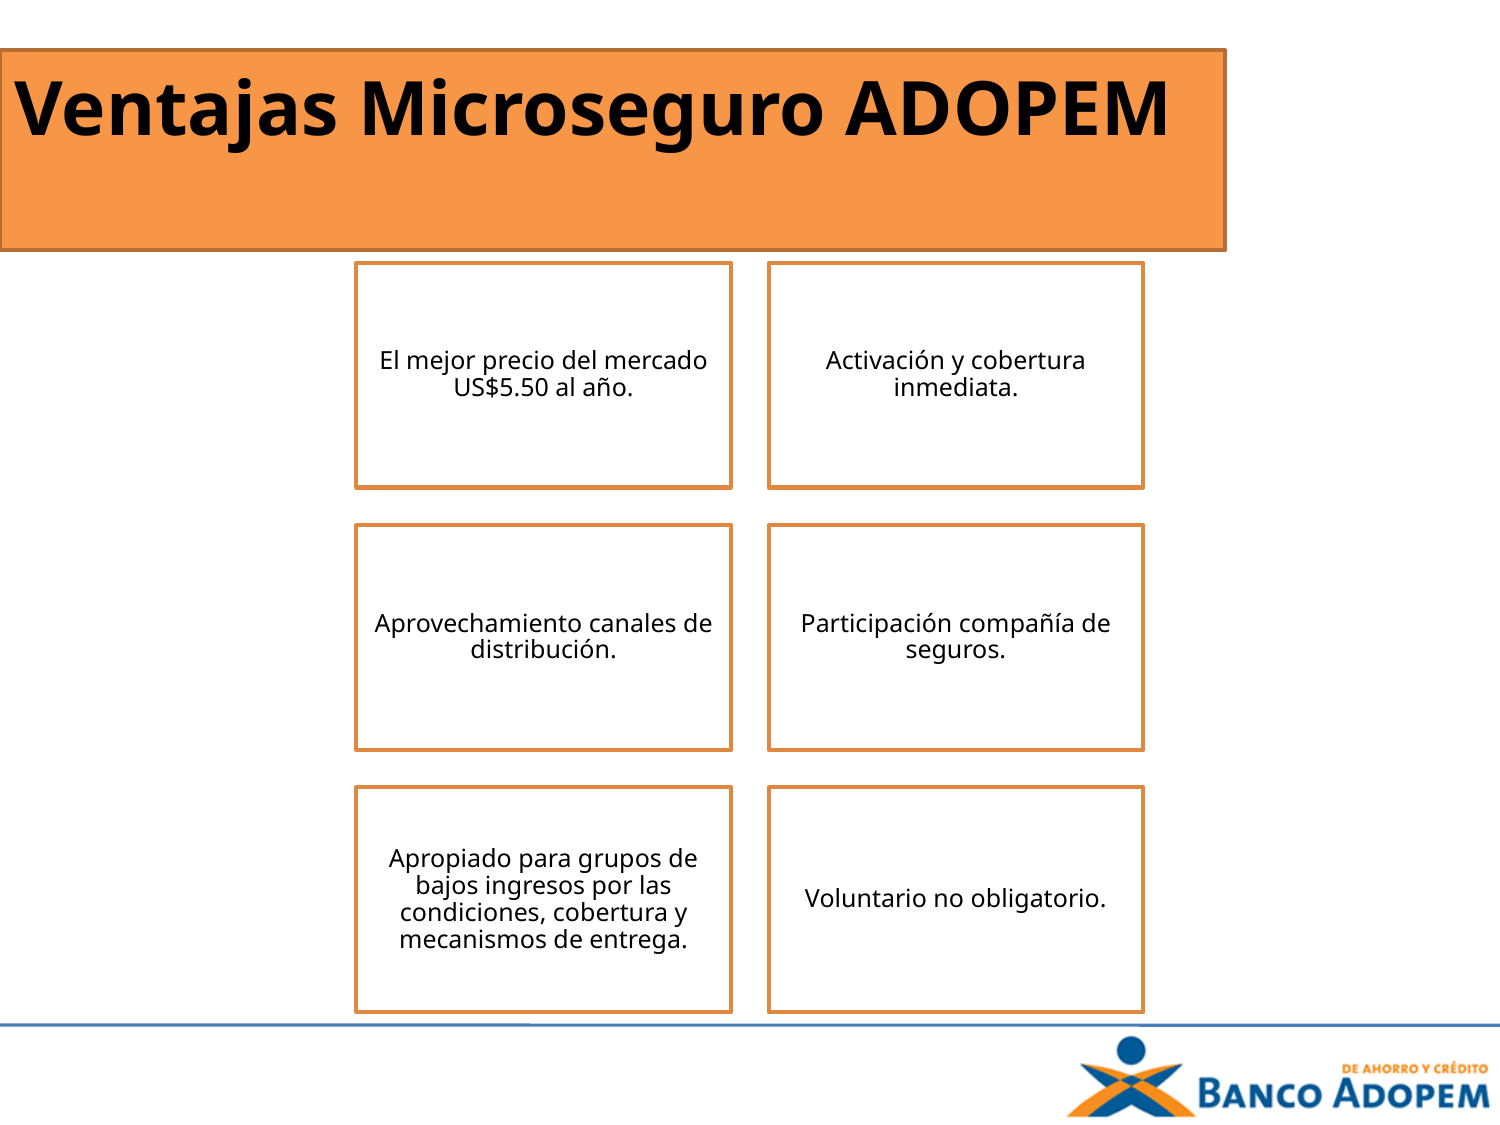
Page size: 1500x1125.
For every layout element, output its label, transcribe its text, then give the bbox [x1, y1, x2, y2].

picture [1044, 1027, 1500, 1125]
text_box [0, 48, 1227, 53]
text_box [212, 262, 1288, 1013]
text_box [0, 158, 1227, 252]
text_box Ventajas Microseguro ADOPEM [0, 53, 1238, 158]
